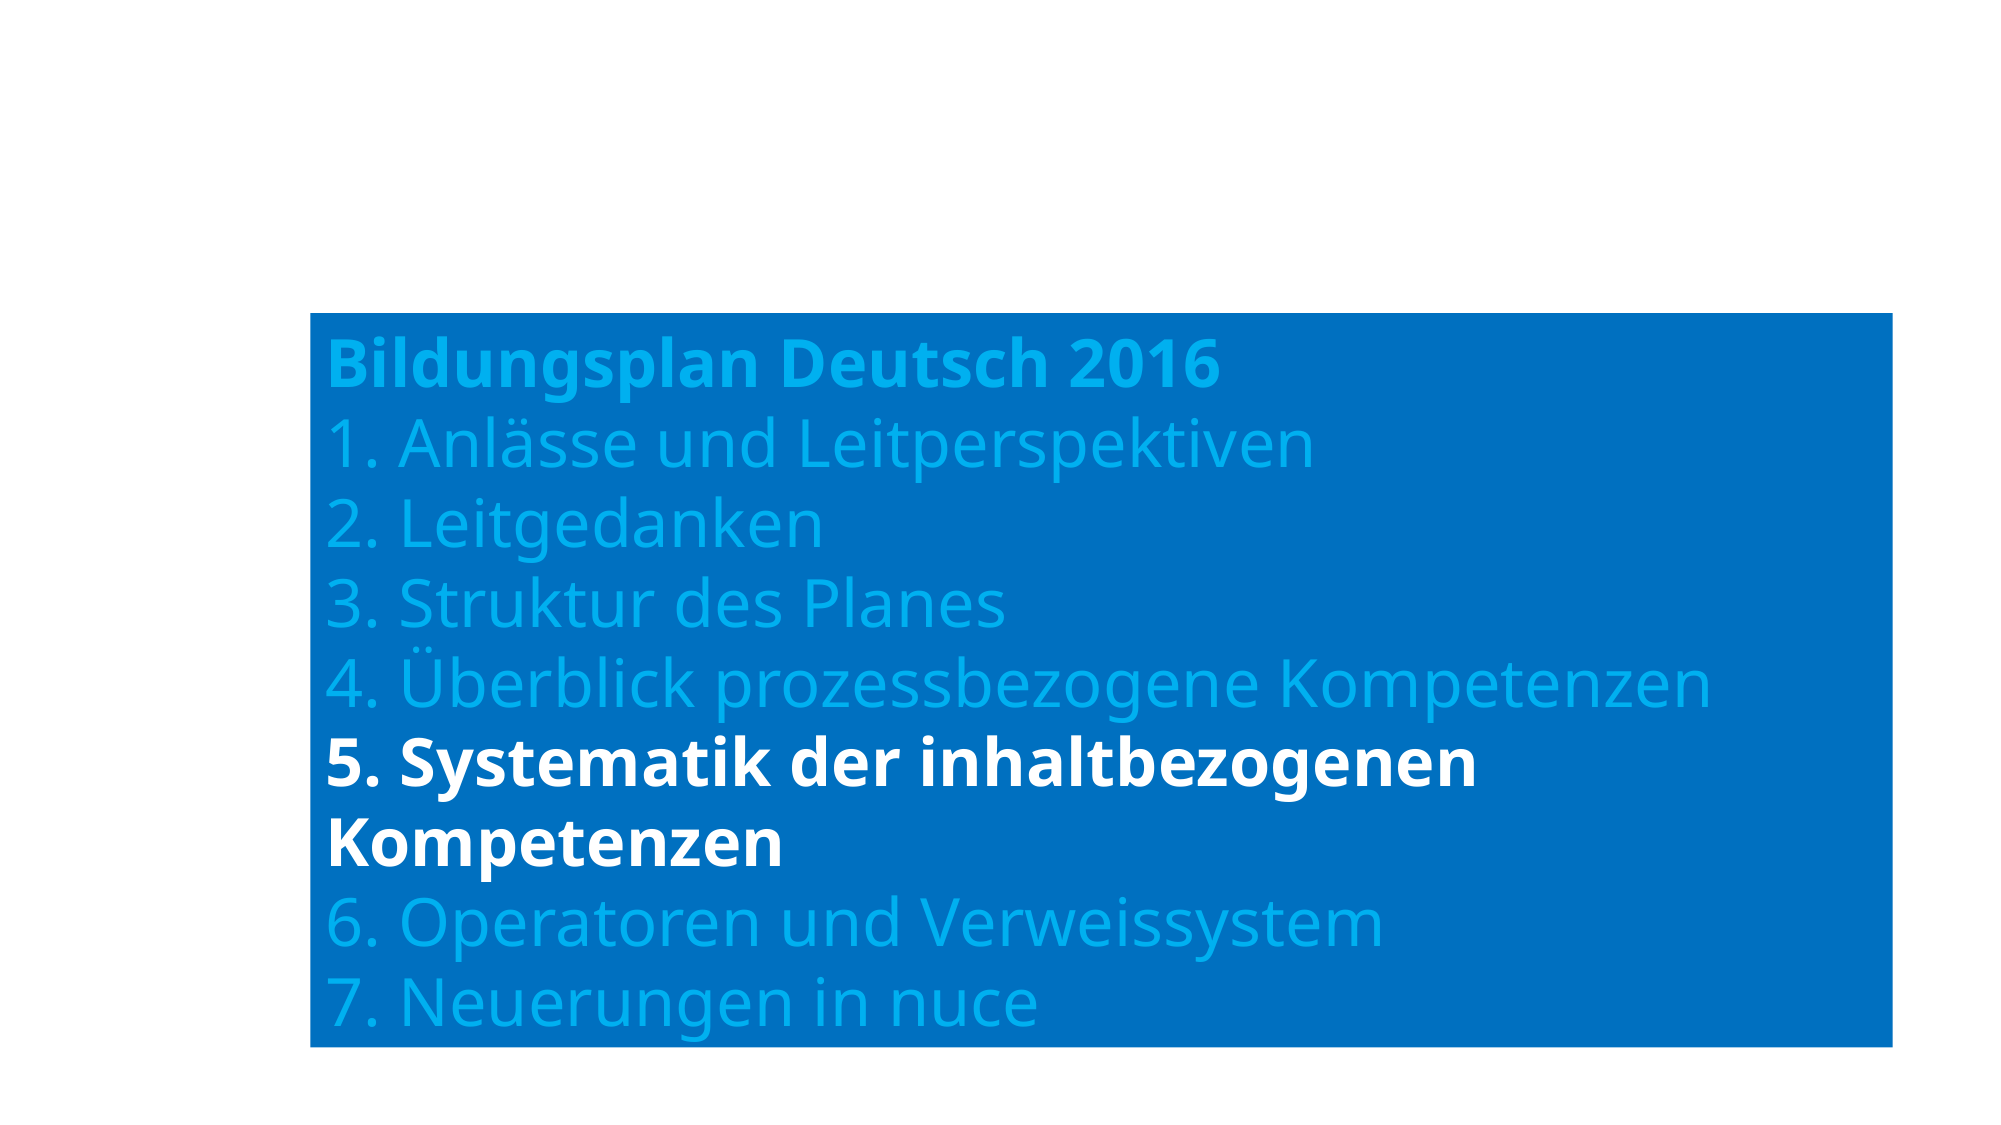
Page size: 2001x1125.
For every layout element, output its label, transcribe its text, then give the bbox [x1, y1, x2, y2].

text_box Bildungsplan Deutsch 2016 1. Anlässe und Leitperspektiven 2. Leitgedanken 3. Struktur des Planes 4. Überblick prozessbezogene Kompetenzen 5. Systematik der inhaltbezogenen Kompetenzen 6. Operatoren und Verweissystem 7. Neuerungen in nuce [310, 313, 1893, 1048]
